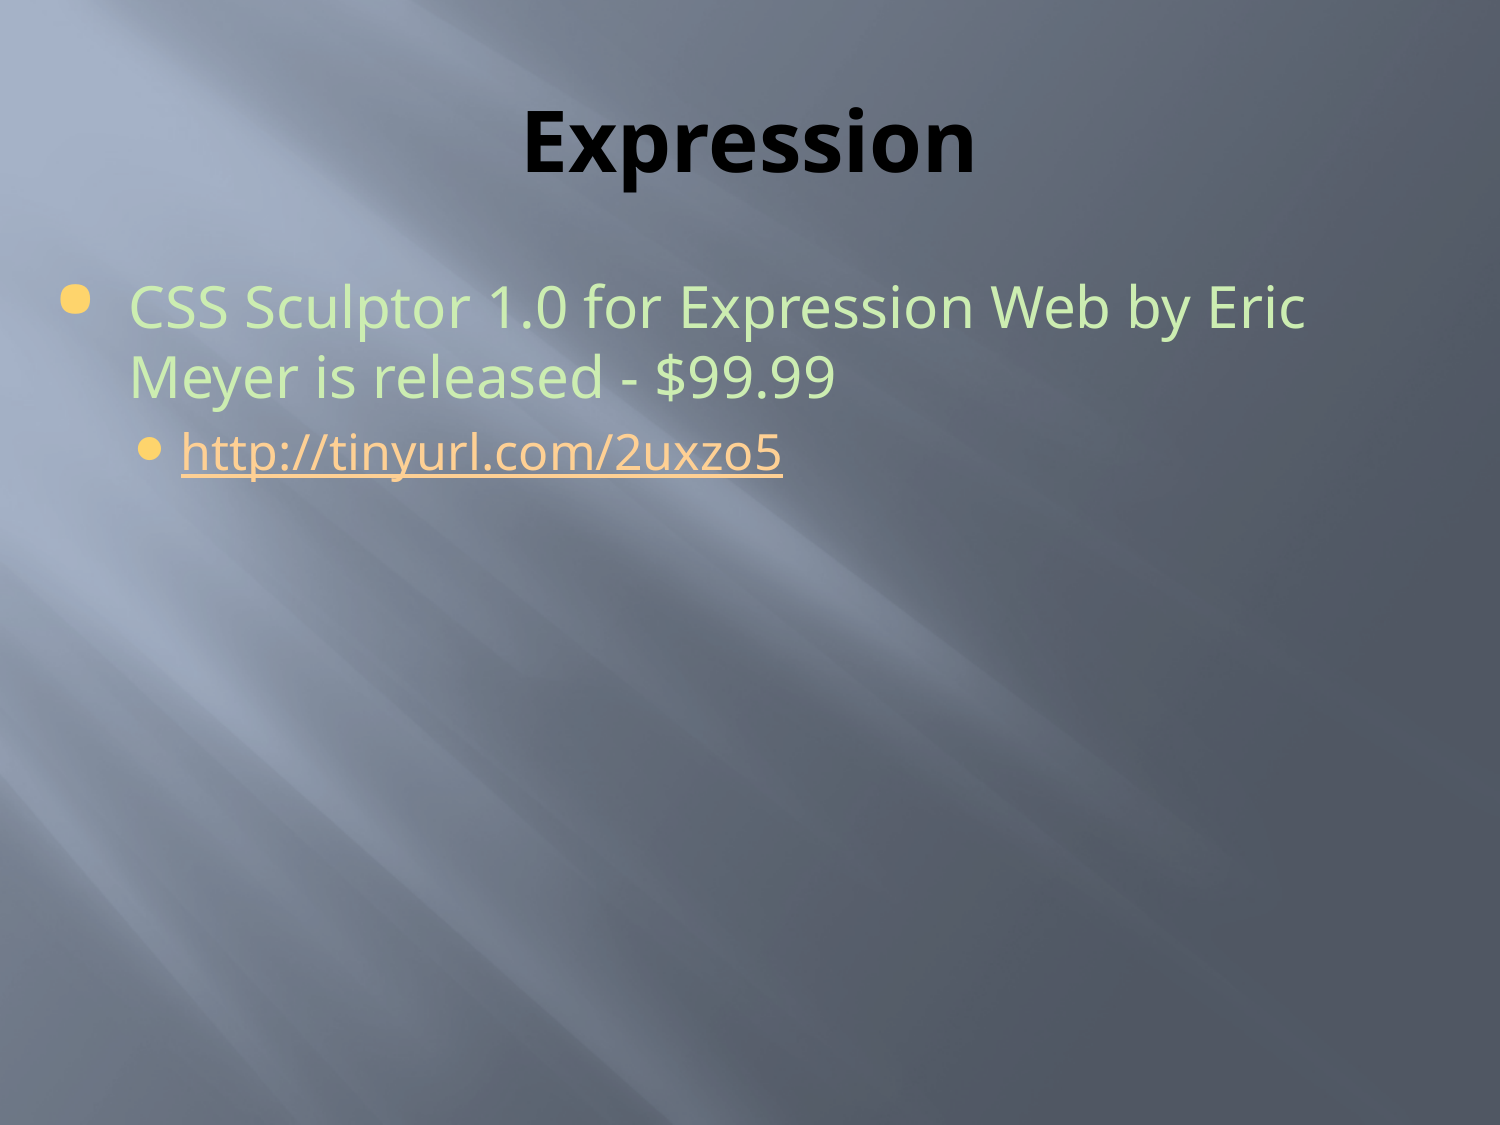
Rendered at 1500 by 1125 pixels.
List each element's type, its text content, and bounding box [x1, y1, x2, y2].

list CSS Sculptor 1.0 for Expression Web by Eric Meyer is released - $99.99 http://tinyurl.com/2uxzo5 [23, 262, 1477, 1102]
title Expression [75, 45, 1425, 233]
